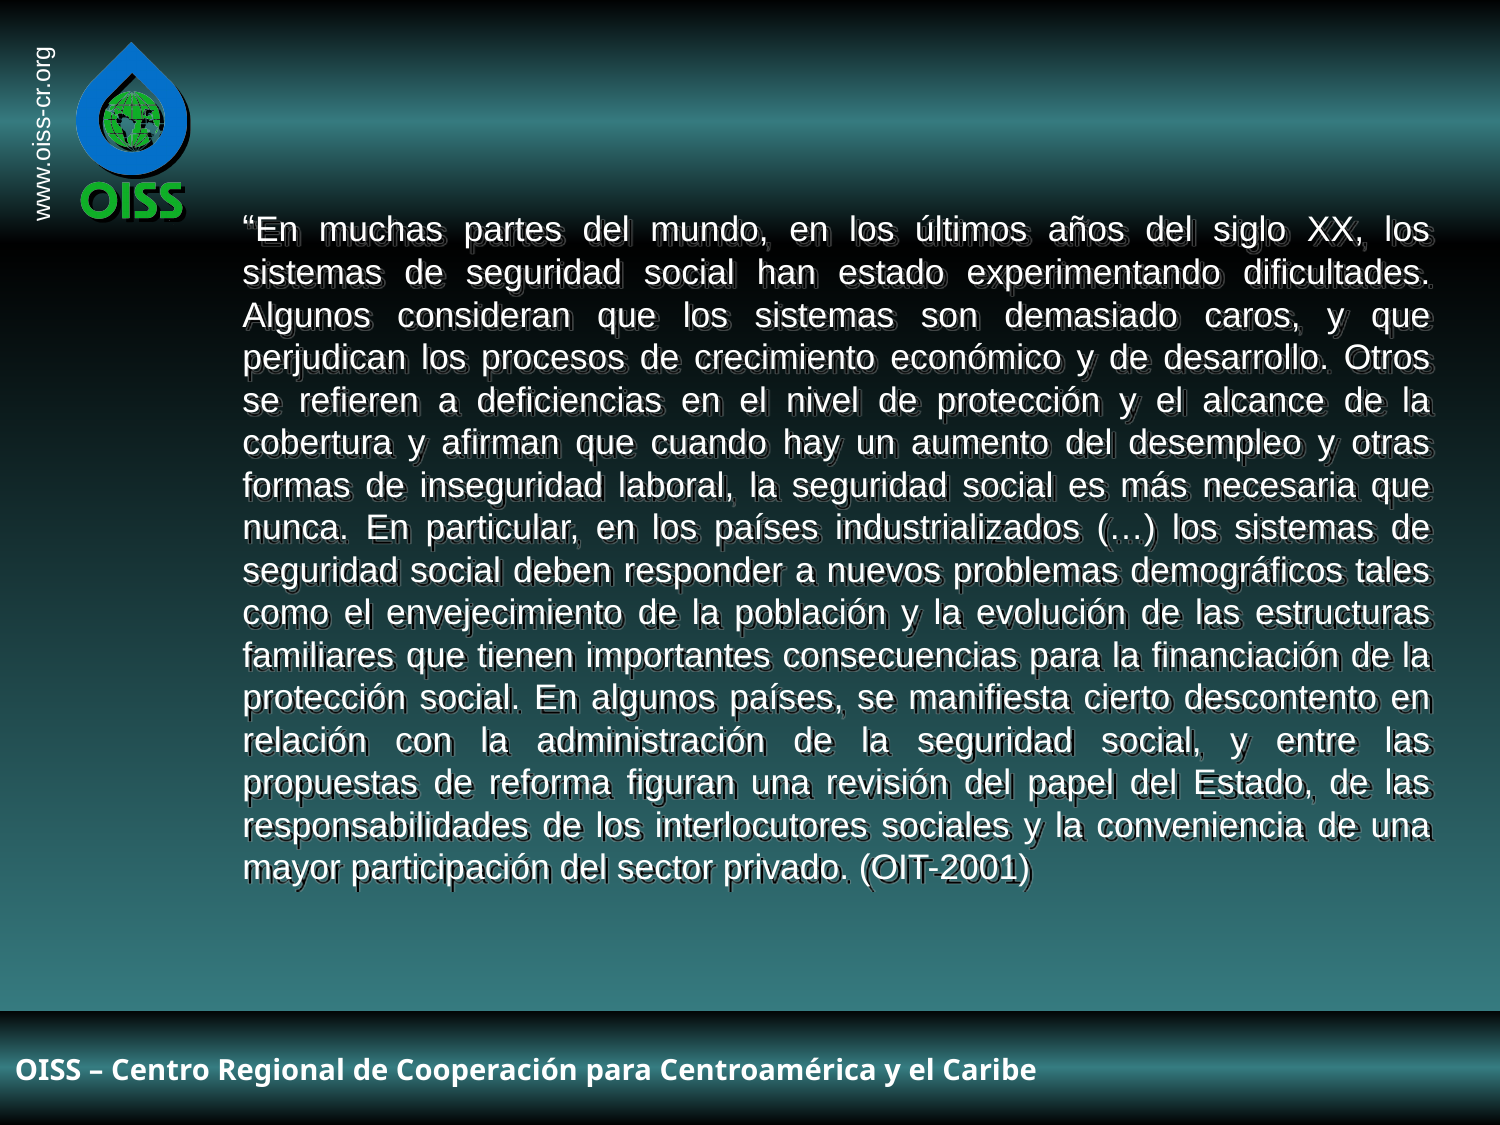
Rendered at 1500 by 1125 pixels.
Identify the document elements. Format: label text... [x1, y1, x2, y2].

picture [76, 42, 187, 221]
list “En muchas partes del mundo, en los últimos años del siglo XX, los sistemas de seguridad social han estado experimentando dificultades. Algunos consideran que los sistemas son demasiado caros, y que perjudican los procesos de crecimiento económico y de desarrollo. Otros se refieren a deficiencias en el nivel de protección y el alcance de la cobertura y afirman que cuando hay un aumento del desempleo y otras formas de inseguridad laboral, la seguridad social es más necesaria que nunca. En particular, en los países industrializados (…) los sistemas de seguridad social deben responder a nuevos problemas demográficos tales como el envejecimiento de la población y la evolución de las estructuras familiares que tienen importantes consecuencias para la financiación de la protección social. En algunos países, se manifiesta cierto descontento en relación con la administración de la seguridad social, y entre las propuestas de reforma figuran una revisión del papel del Estado, de las responsabilidades de los interlocutores sociales y la conveniencia de una mayor participación del sector privado. (OIT-2001) [170, 207, 1447, 884]
